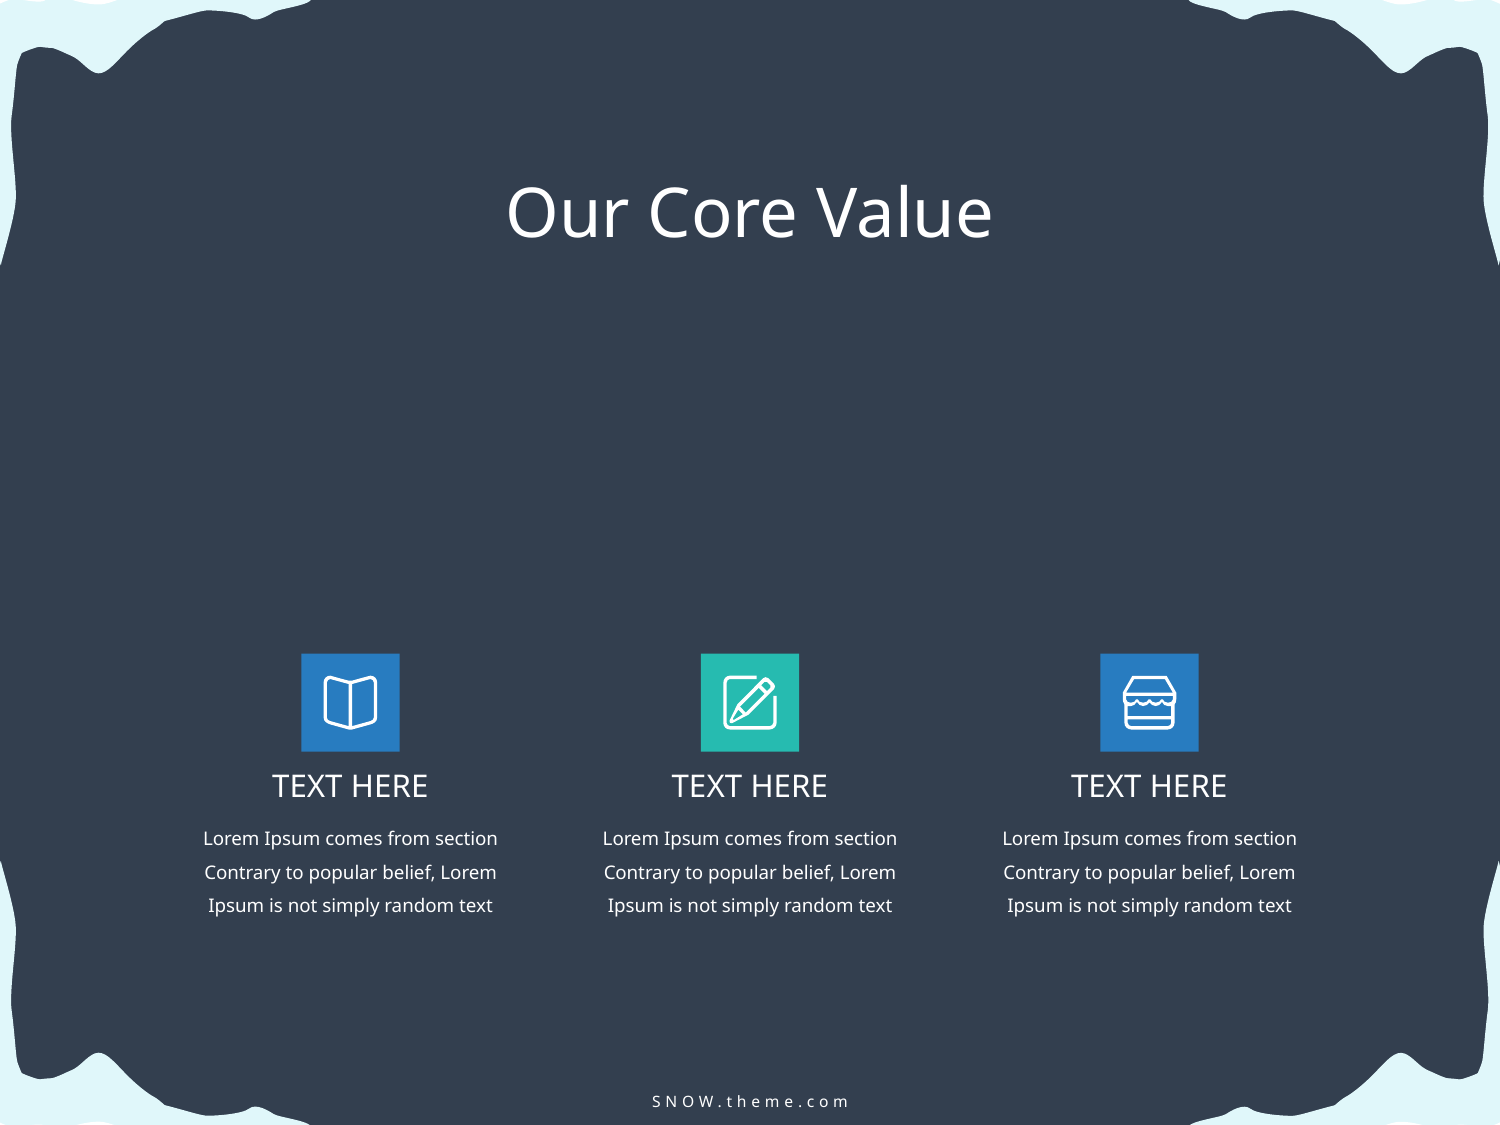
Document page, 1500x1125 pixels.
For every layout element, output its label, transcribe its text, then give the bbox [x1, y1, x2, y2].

text_box TEXT HERE [257, 759, 444, 812]
text_box Lorem Ipsum comes from section Contrary to popular belief, Lorem Ipsum is not simply random text [960, 808, 1339, 925]
text_box Our Core Value [490, 161, 1010, 259]
text_box [323, 705, 378, 730]
text_box TEXT HERE [656, 759, 844, 812]
text_box TEXT HERE [1056, 759, 1243, 812]
text_box Lorem Ipsum comes from section Contrary to popular belief, Lorem Ipsum is not simply random text [560, 808, 939, 925]
picture [0, 295, 1500, 705]
text_box [1099, 705, 1200, 753]
text_box [300, 705, 401, 753]
text_box [723, 705, 777, 730]
text_box Lorem Ipsum comes from section Contrary to popular belief, Lorem Ipsum is not simply random text [161, 808, 540, 925]
text_box [1124, 705, 1175, 730]
text_box [700, 705, 800, 753]
